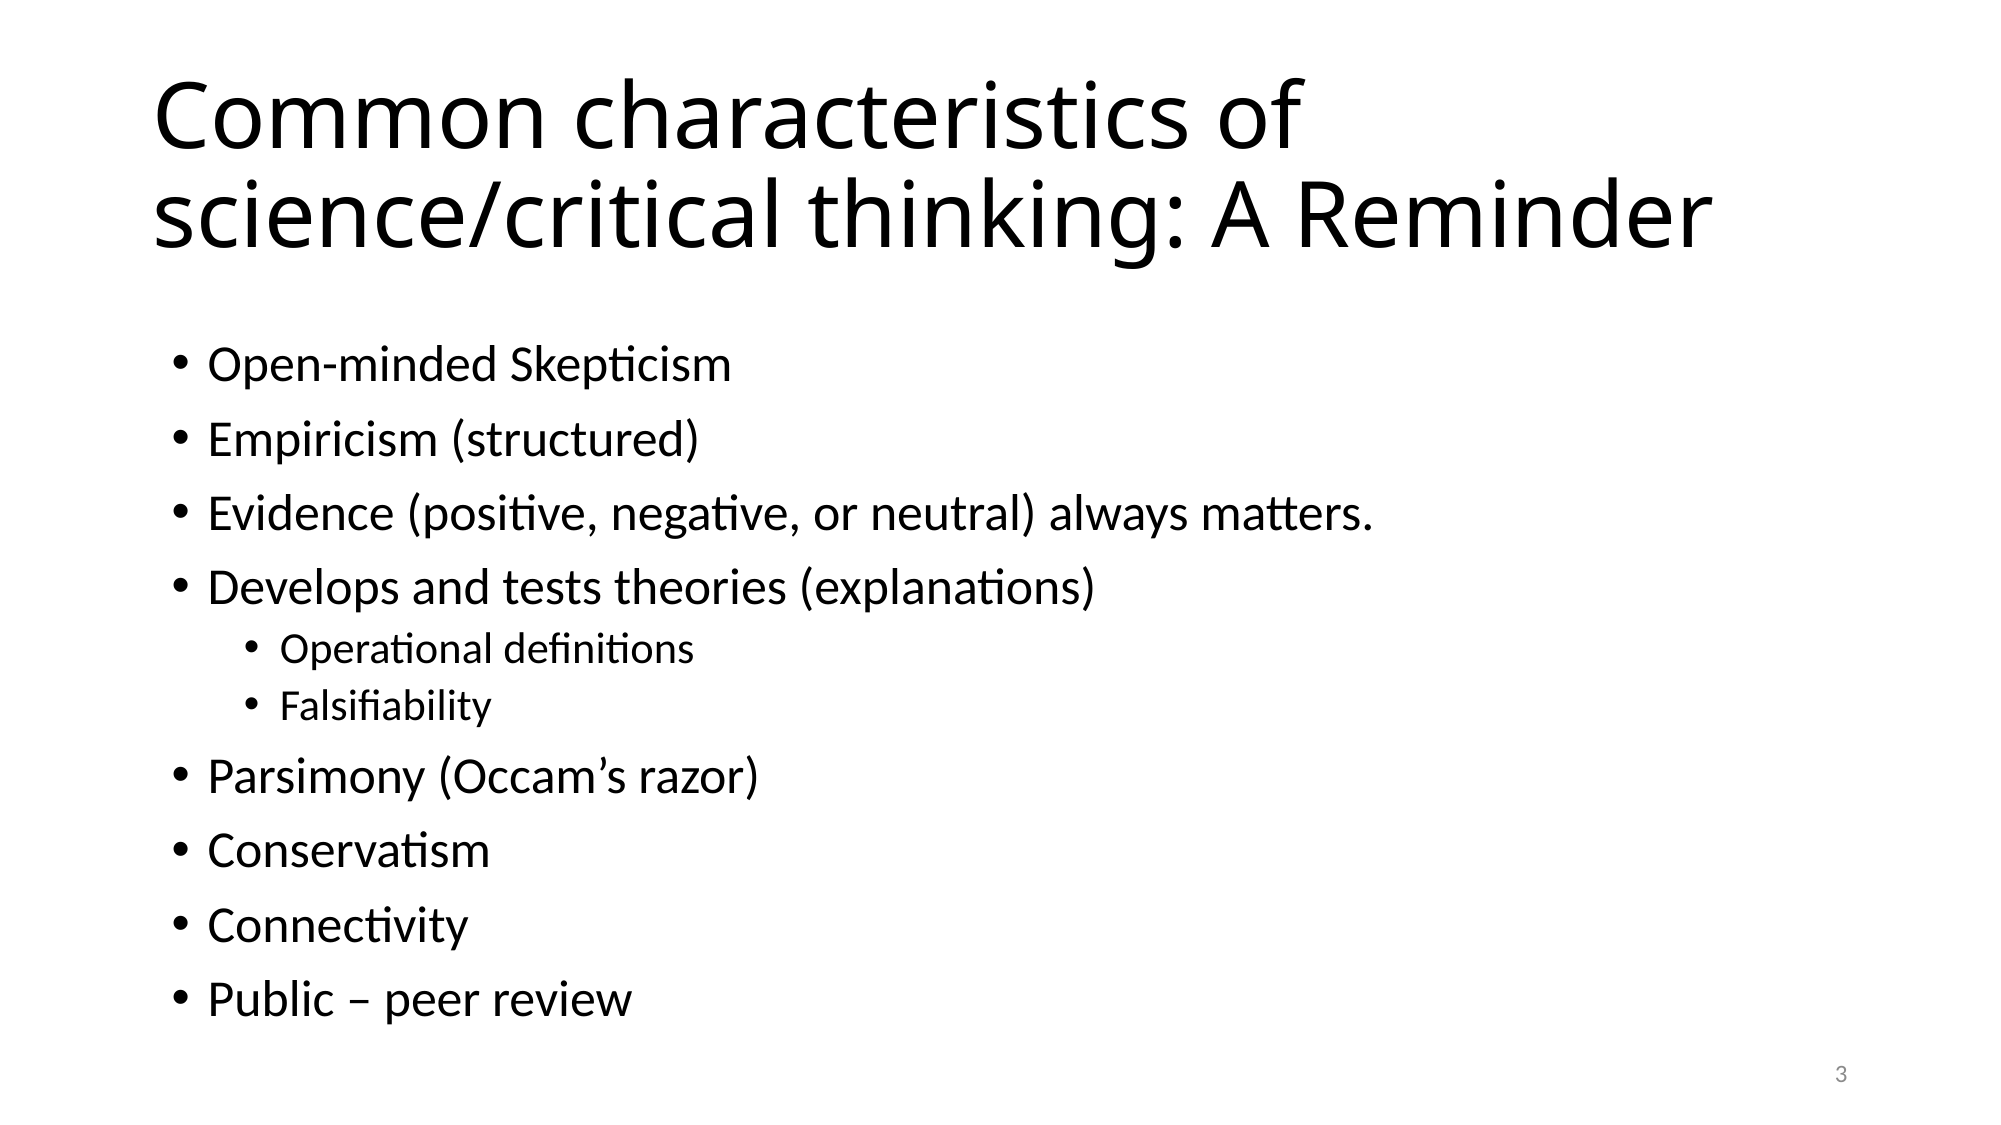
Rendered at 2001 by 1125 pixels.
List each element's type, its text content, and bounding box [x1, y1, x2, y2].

title Common characteristics of science/critical thinking: A Reminder [137, 59, 1863, 278]
slide_number 3 [1412, 1042, 1863, 1103]
list Open-minded Skepticism Empiricism (structured) Evidence (positive, negative, or neutral) always matters. Develops and tests theories (explanations) Operational definitions Falsifiability Parsimony (Occam’s razor) Conservatism Connectivity Public – peer review [156, 329, 1882, 1044]
